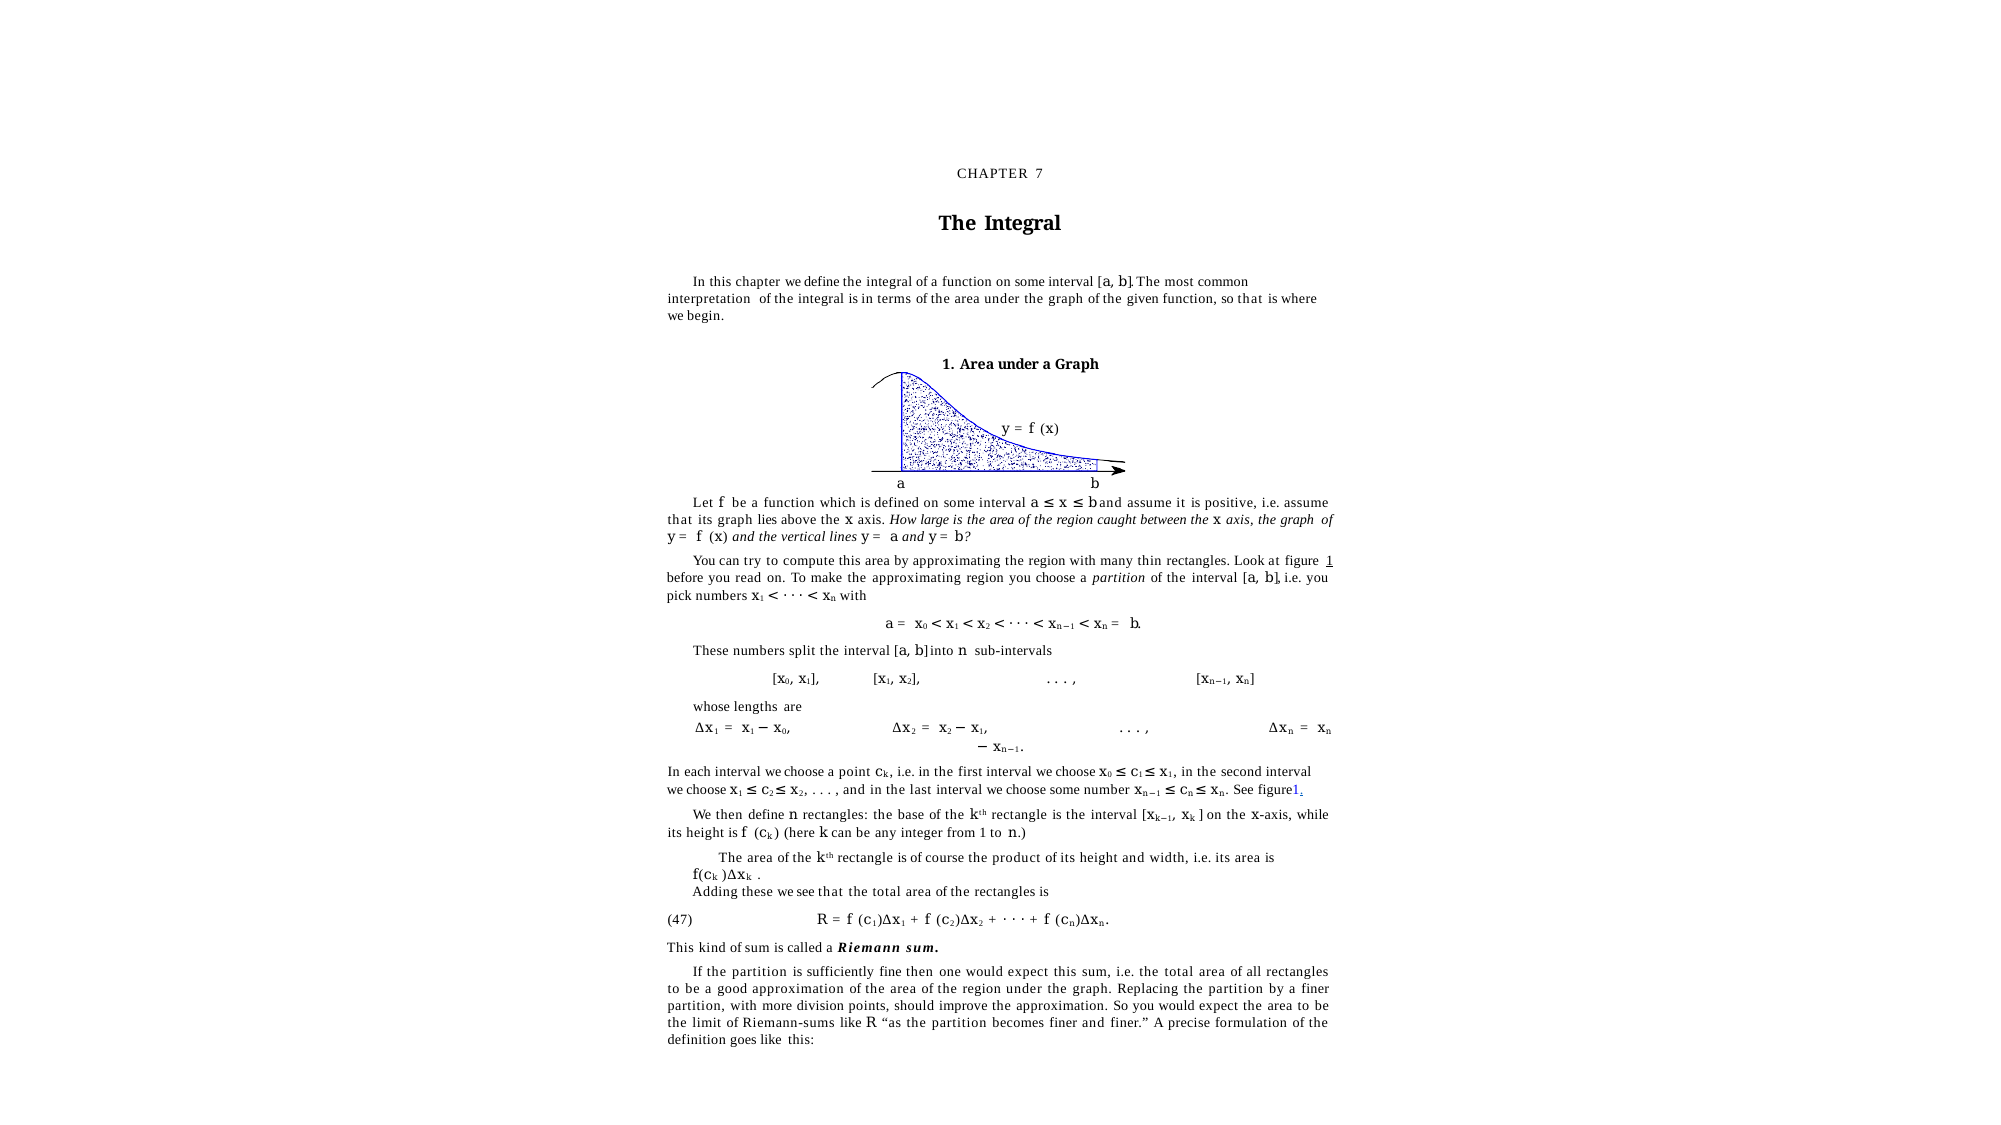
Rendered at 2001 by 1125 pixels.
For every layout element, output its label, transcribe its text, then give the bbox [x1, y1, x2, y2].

text_box [871, 372, 1126, 418]
text_box y = f (x) a b Let f be a function which is defined on some interval a ≤ x ≤ b and assume it is positive, i.e. assume that its graph lies above the x axis. How large is the area of the region caught between the x axis, the graph of y = f (x) and the vertical lines y = a and y = b? You can try to compute this area by approximating the region with many thin rectangles. Look at figure 1before you read on. To make the approximating region you choose a partition of the interval [a, b], i.e. you pick numbers x1 < · · · < xn with a = x0 < x1 < x2 < · · · < xn−1 < xn = b. These numbers split the interval [a, b] into n sub-intervals [x0, x1], [x1, x2], . . . , [xn−1, xn] whose lengths are ∆x1 = x1 − x0, ∆x2 = x2 − x1, . . . , ∆xn = xn − xn−1. In each interval we choose a point ck , i.e. in the first interval we choose x0 ≤ c1 ≤ x1, in the second interval we choose x1 ≤ c2 ≤ x2, . . . , and in the last interval we choose some number xn−1 ≤ cn ≤ xn. See figure1. We then define n rectangles: the base of the kth rectangle is the interval [xk−1, xk ] on the x-axis, while its height is f (ck ) (here k can be any integer from 1 to n.) The area of the kth rectangle is of course the product of its height and width, i.e. its area is f(ck )∆xk . Adding these we see that the total area of the rectangles is (47) R = f (c1)∆x1 + f (c2)∆x2 + · · · + f (cn)∆xn. This kind of sum is called a Riemann sum. If the partition is sufficiently fine then one would expect this sum, i.e. the total area of all rectangles to be a good approximation of the area of the region under the graph. Replacing the partition by a finer partition, with more division points, should improve the approximation. So you would expect the area to be the limit of Riemann-sums like R “as the partition becomes finer and finer.” A precise formulation of the definition goes like this: [665, 418, 1337, 1048]
text_box CHAPTER 7 The Integral In this chapter we define the integral of a function on some interval [a, b]. The most common interpretation of the integral is in terms of the area under the graph of the given function, so that is where we begin. 1. Area under a Graph [666, 163, 1334, 373]
